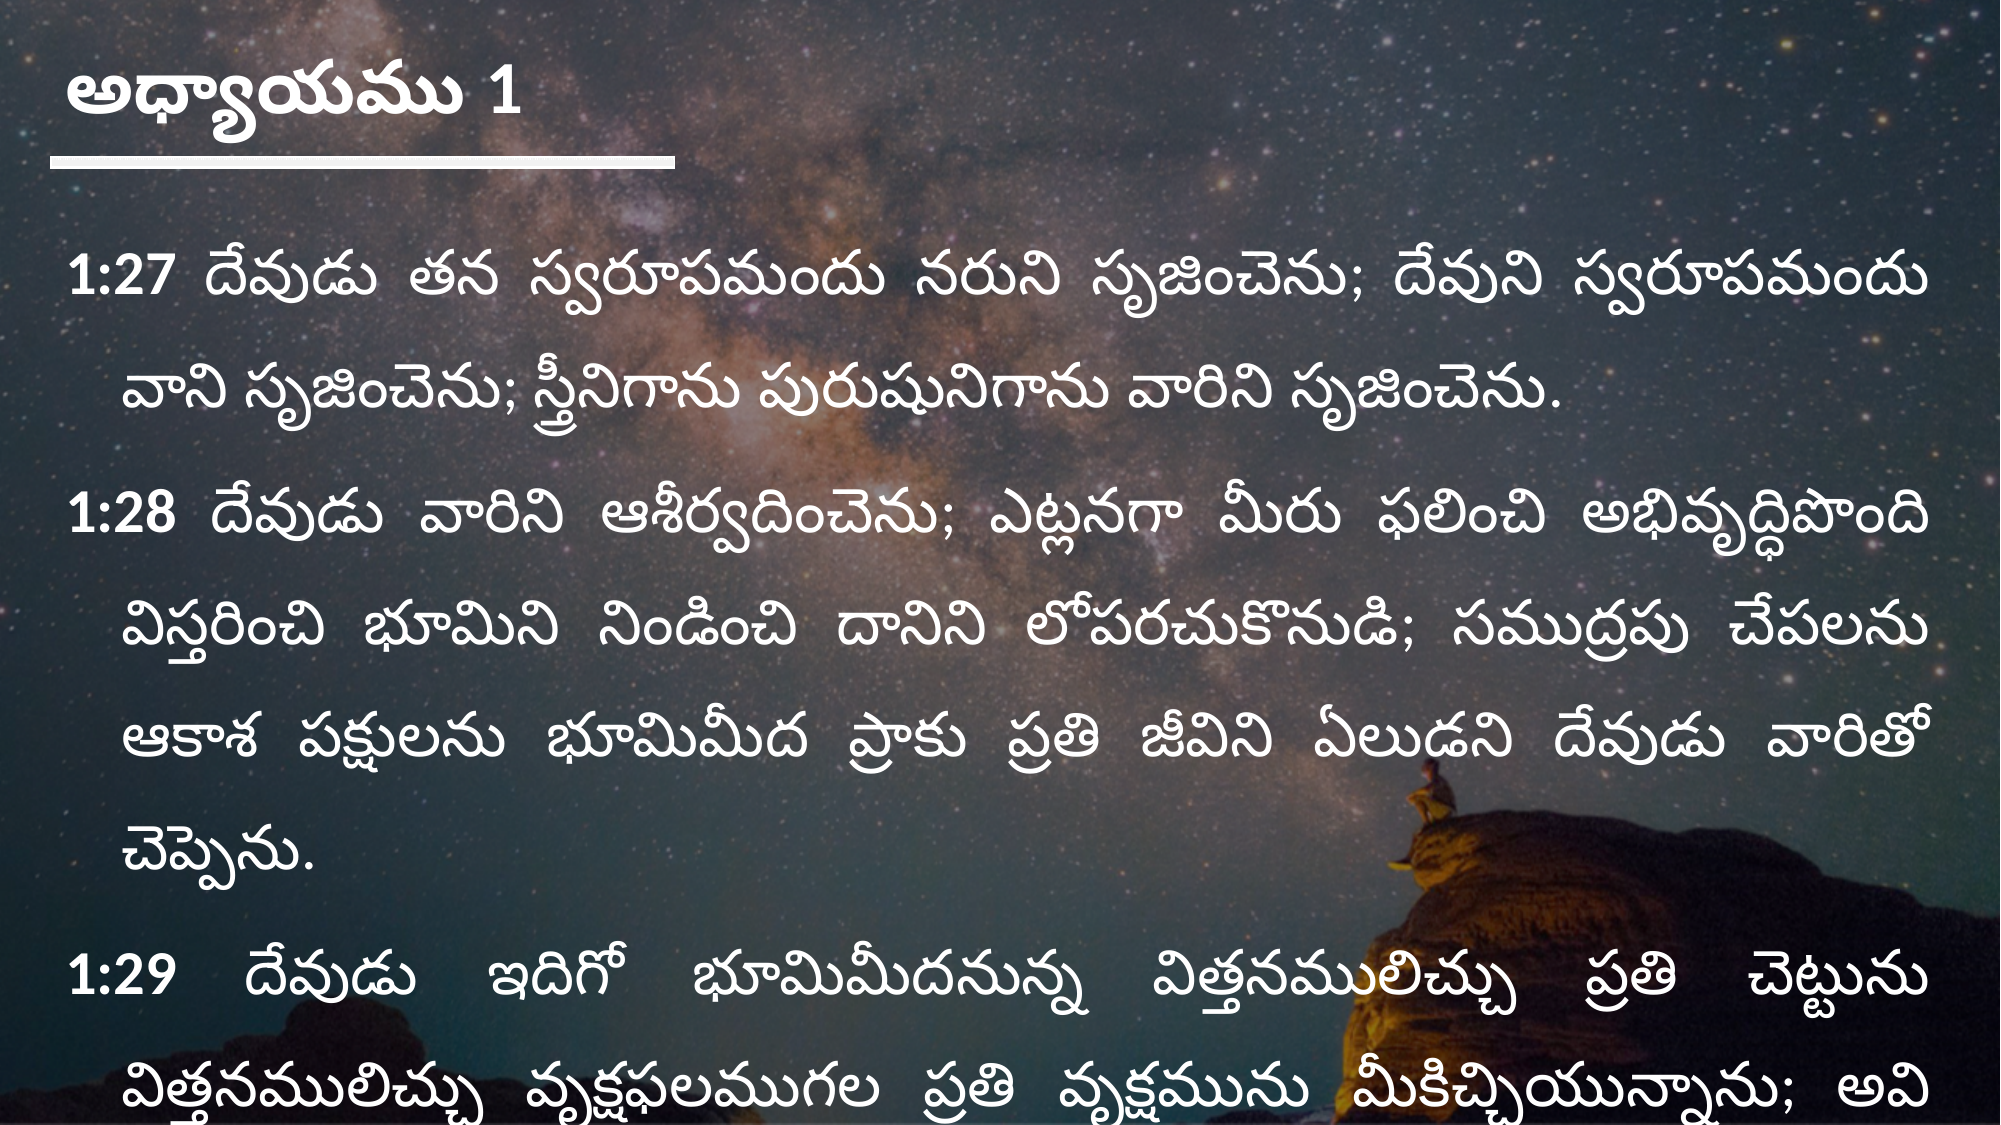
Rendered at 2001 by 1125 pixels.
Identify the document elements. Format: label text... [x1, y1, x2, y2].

list 1:27 దేవుడు తన స్వరూపమందు నరుని సృజించెను; దేవుని స్వరూపమందు వాని సృజించెను; స్త్రీనిగాను పురుషునిగాను వారిని సృజించెను. 1:28 దేవుడు వారిని ఆశీర్వదించెను; ఎట్లనగా మీరు ఫలించి అభివృద్ధిపొంది విస్తరించి భూమిని నిండించి దానిని లోపరచుకొనుడి; సముద్రపు చేపలను ఆకాశ పక్షులను భూమిమీద ప్రాకు ప్రతి జీవిని ఏలుడని దేవుడు వారితో చెప్పెను. 1:29 దేవుడు ఇదిగో భూమిమీదనున్న విత్తనములిచ్చు ప్రతి చెట్టును విత్తనములిచ్చు వృక్షఫలముగల ప్రతి వృక్షమును మీకిచ్చియున్నాను; అవి మీకాహారమగును. [50, 187, 1946, 1063]
title అధ్యాయము 1 [50, 0, 1925, 167]
picture [0, 0, 2000, 1125]
